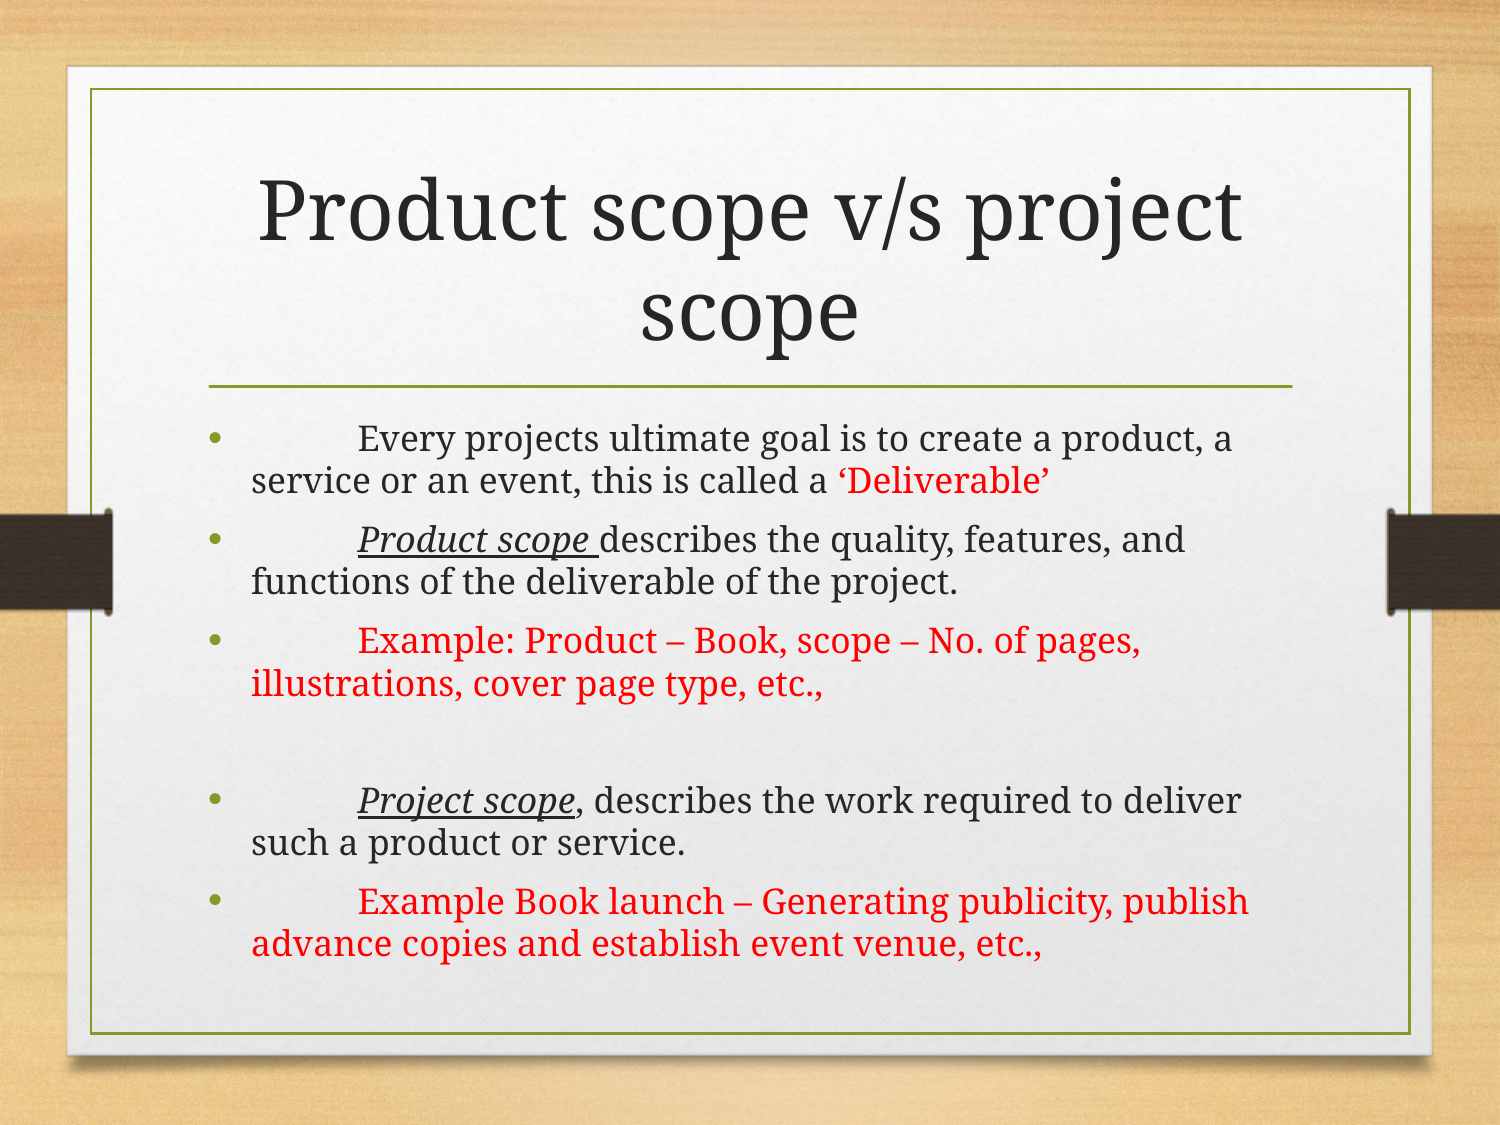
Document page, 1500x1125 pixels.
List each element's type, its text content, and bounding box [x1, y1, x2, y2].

title Product scope v/s project scope [193, 150, 1309, 365]
list Every projects ultimate goal is to create a product, a service or an event, this is called a ‘Deliverable’ Product scope describes the quality, features, and functions of the deliverable of the project. Example: Product – Book, scope – No. of pages, illustrations, cover page type, etc., Project scope, describes the work required to deliver such a product or service. Example Book launch – Generating publicity, publish advance copies and establish event venue, etc., [193, 408, 1309, 974]
picture [0, 0, 1500, 1125]
